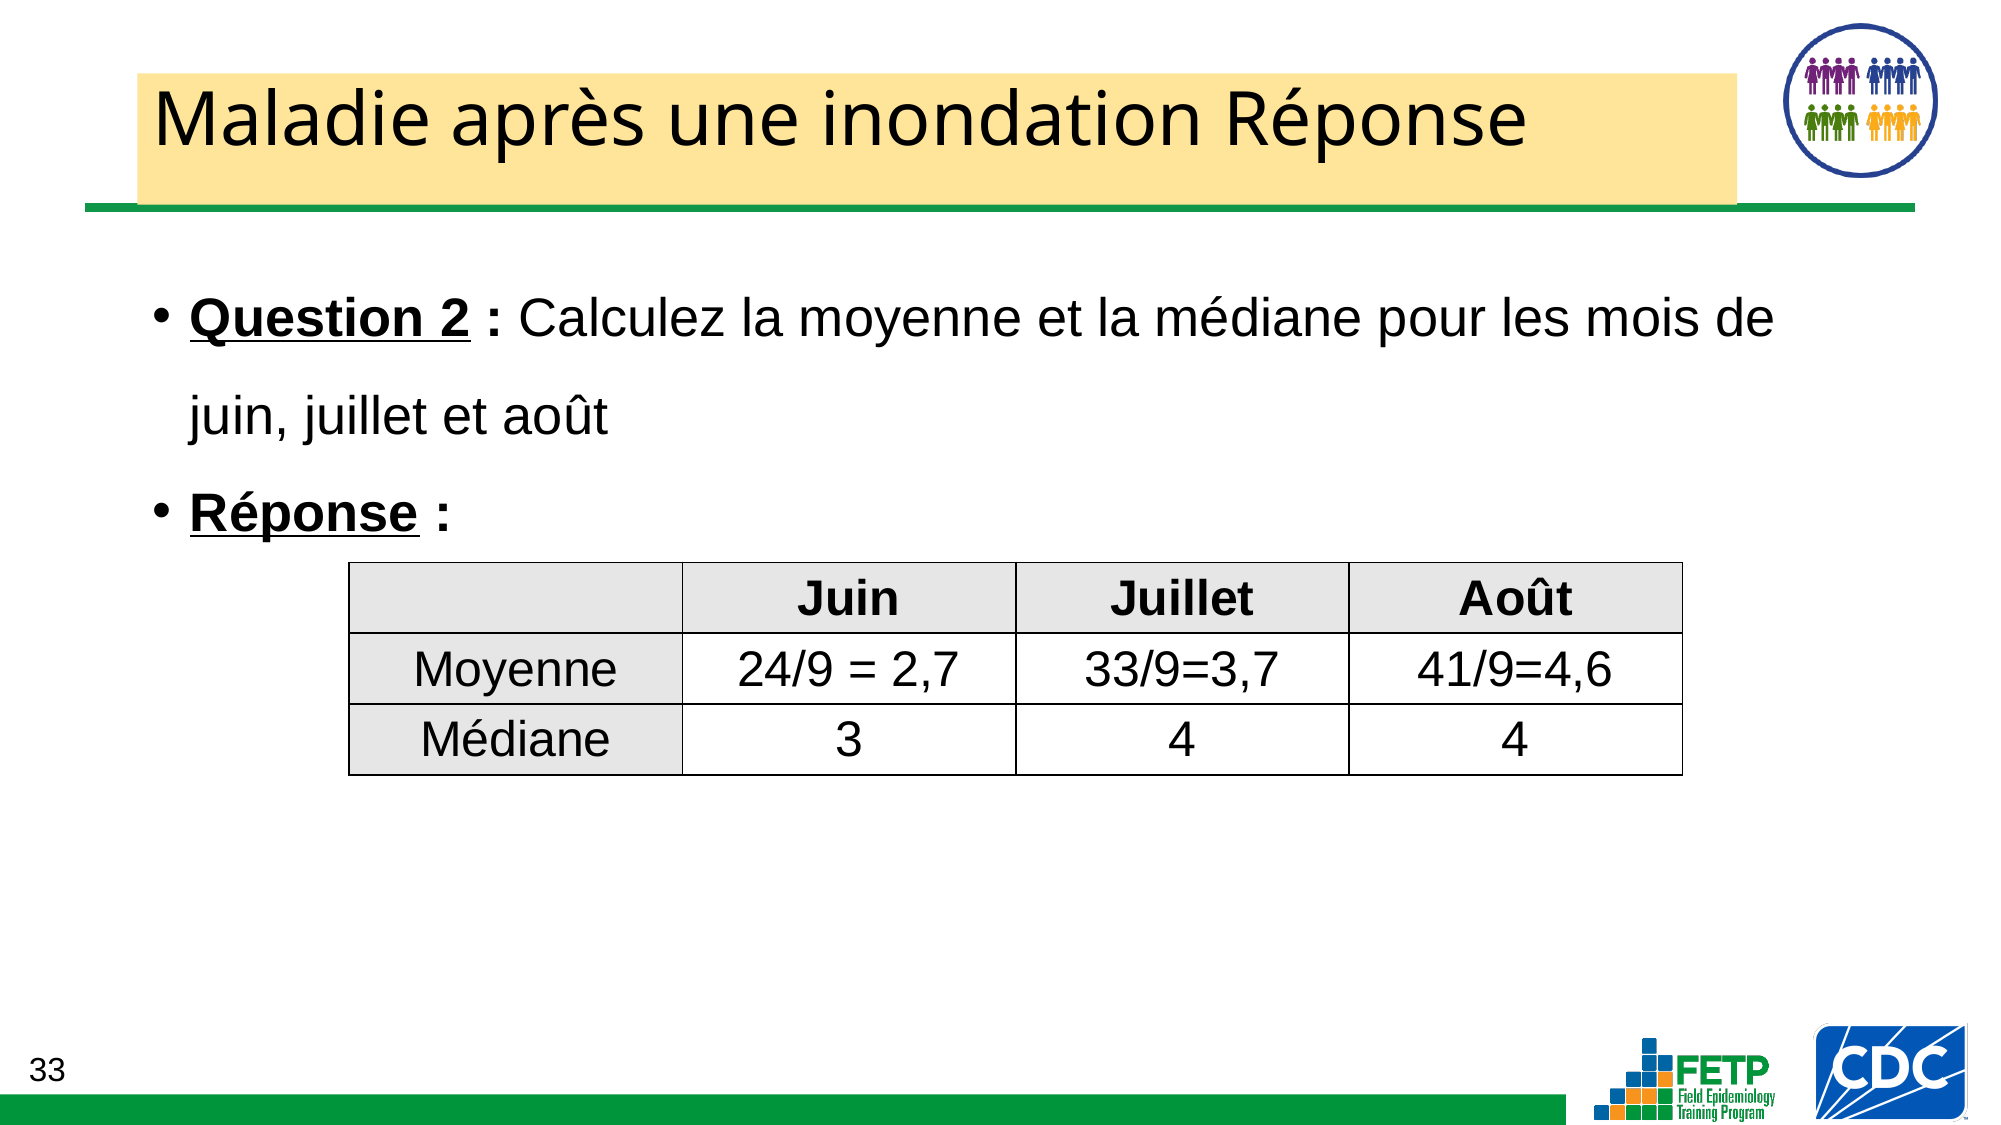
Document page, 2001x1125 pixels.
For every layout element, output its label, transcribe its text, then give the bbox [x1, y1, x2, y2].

table_cell 3 [683, 705, 1015, 774]
table_cell 24/9 = 2,7 [683, 634, 1015, 703]
picture [1594, 1038, 1775, 1122]
table_cell Médiane [350, 705, 682, 774]
table_cell 41/9=4,6 [1350, 634, 1682, 703]
table_header Juin [683, 563, 1015, 632]
table_cell 4 [1350, 705, 1682, 774]
table_cell Moyenne [350, 634, 682, 703]
table_cell 33/9=3,7 [1017, 634, 1348, 703]
title Maladie après une inondation Réponse [137, 73, 1738, 205]
table_header [350, 563, 682, 632]
table_header Août [1350, 563, 1682, 632]
picture [1813, 1023, 1968, 1122]
list Question 2 : Calculez la moyenne et la médiane pour les mois de juin, juillet et août Réponse : [137, 242, 1863, 1004]
table_header Juillet [1017, 563, 1348, 632]
table_cell 4 [1017, 705, 1348, 774]
picture [1783, 23, 1938, 178]
